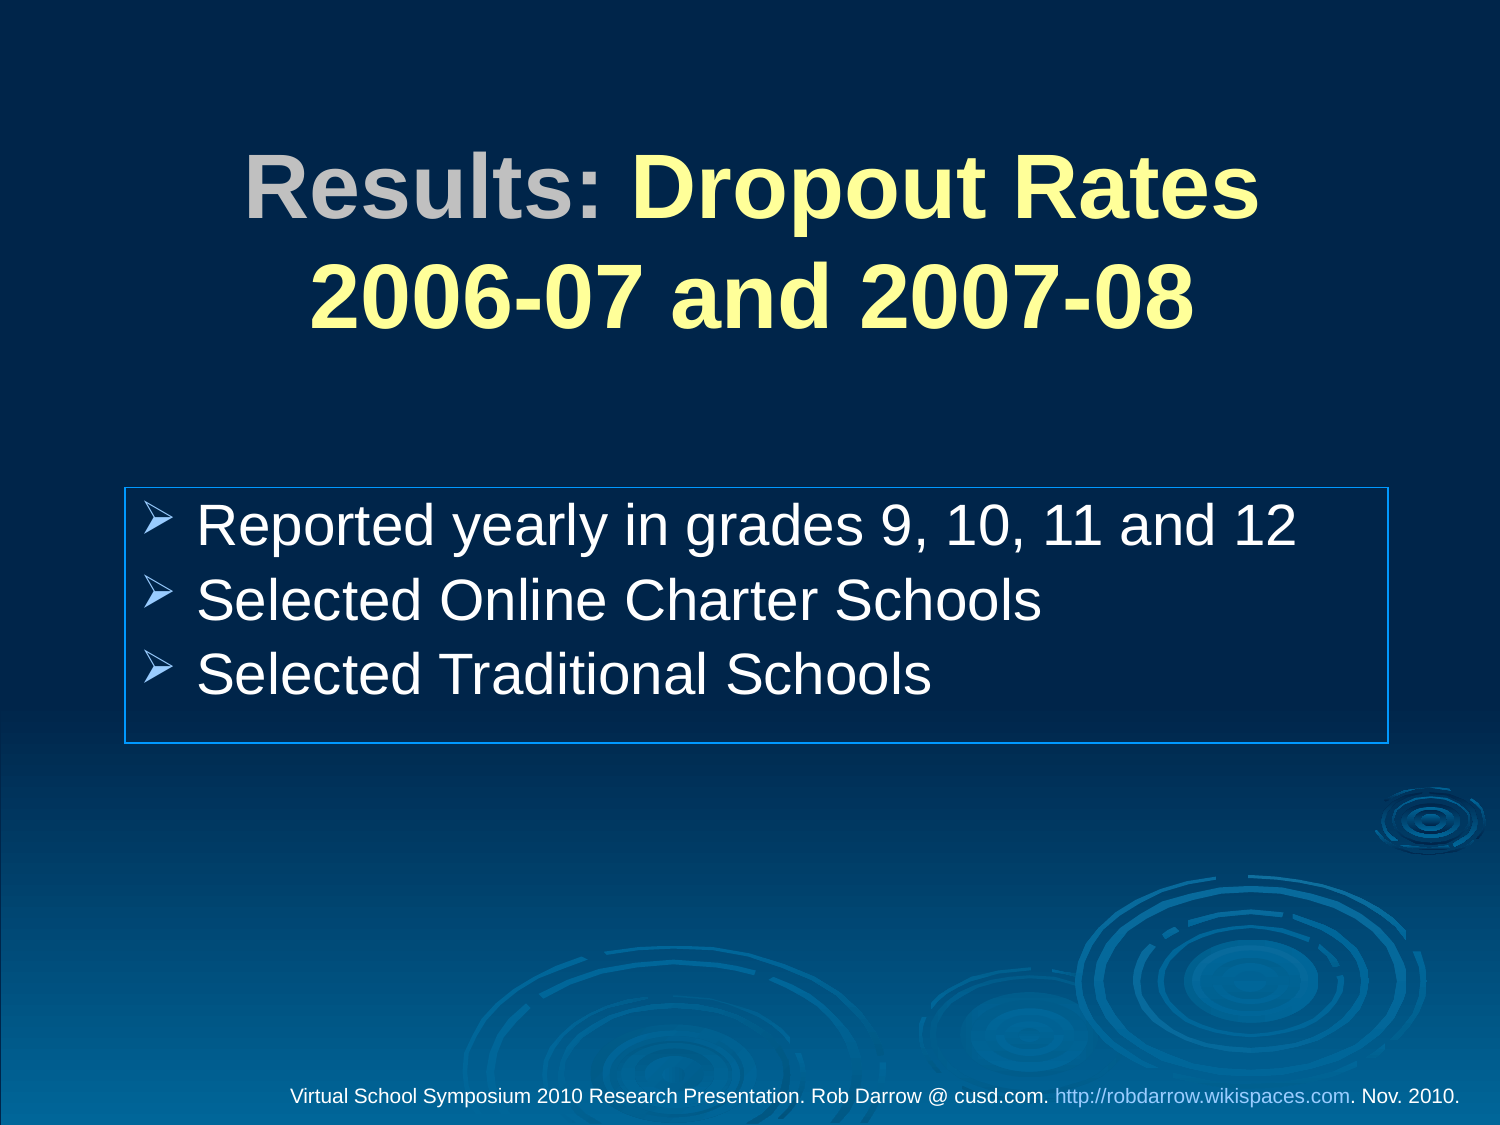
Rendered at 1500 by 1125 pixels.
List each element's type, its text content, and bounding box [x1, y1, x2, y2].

list Reported yearly in grades 9, 10, 11 and 12 Selected Online Charter Schools Selected Traditional Schools [124, 487, 1389, 744]
title Results: Dropout Rates 2006-07 and 2007-08 [74, 83, 1432, 391]
